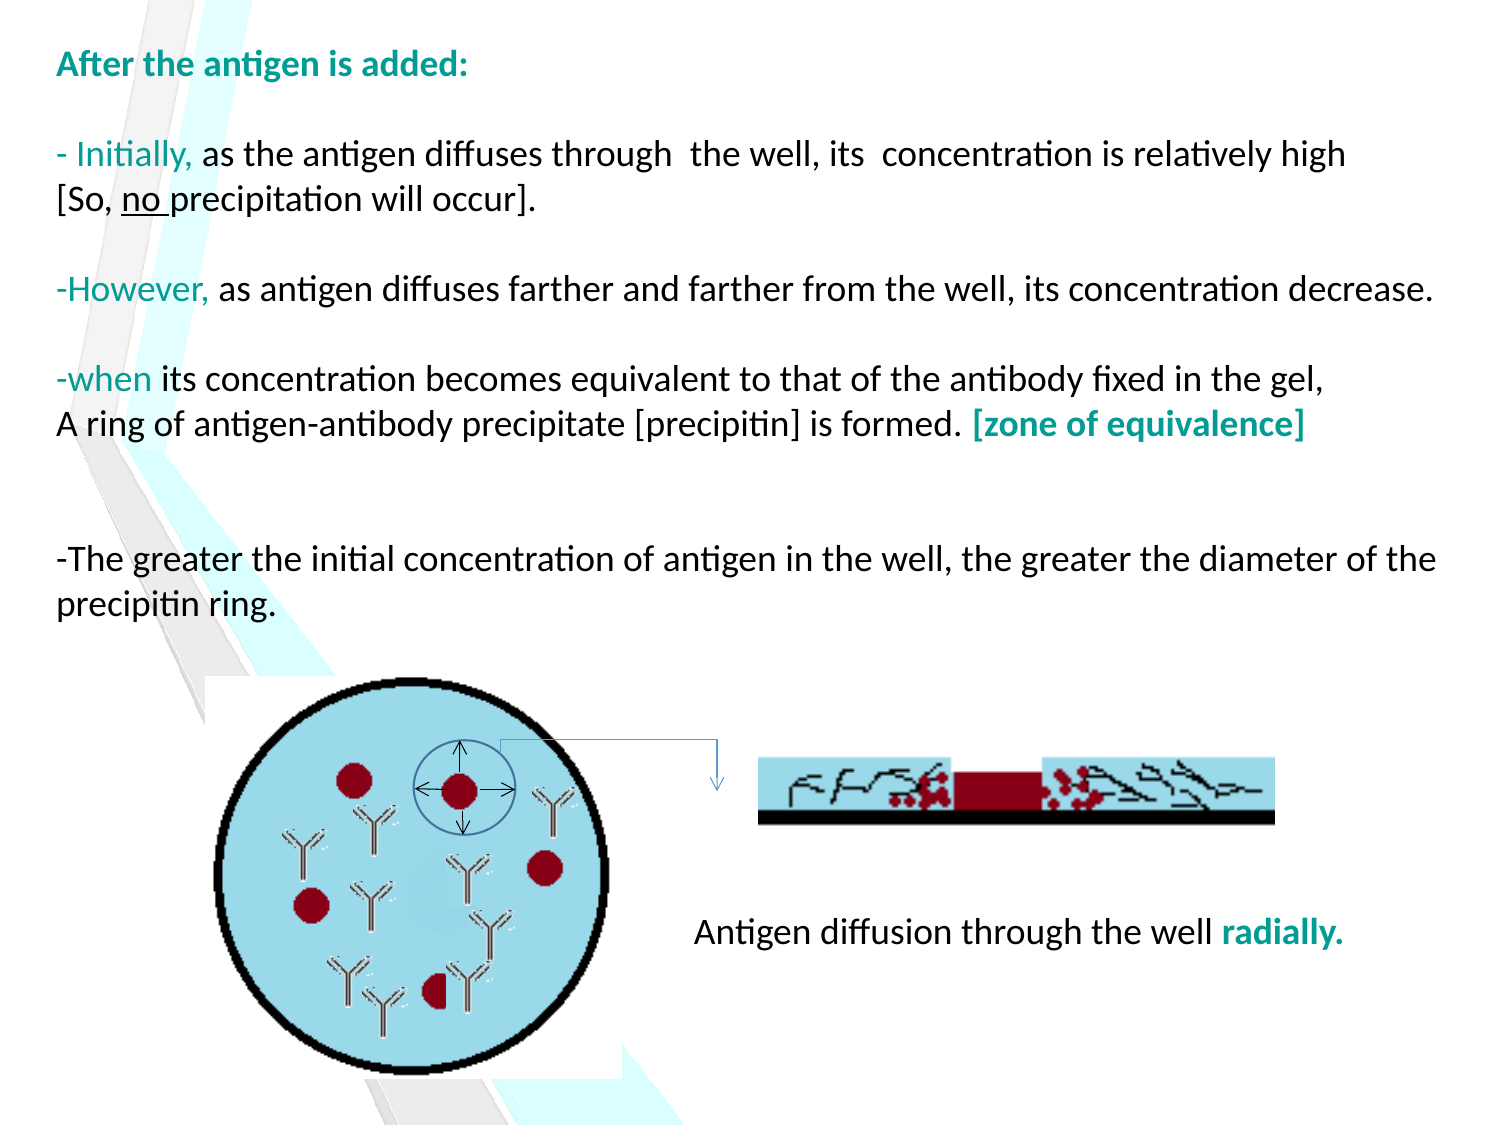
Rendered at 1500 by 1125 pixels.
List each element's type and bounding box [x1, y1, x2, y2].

picture [0, 0, 1500, 1125]
text_box [590, 664, 628, 882]
